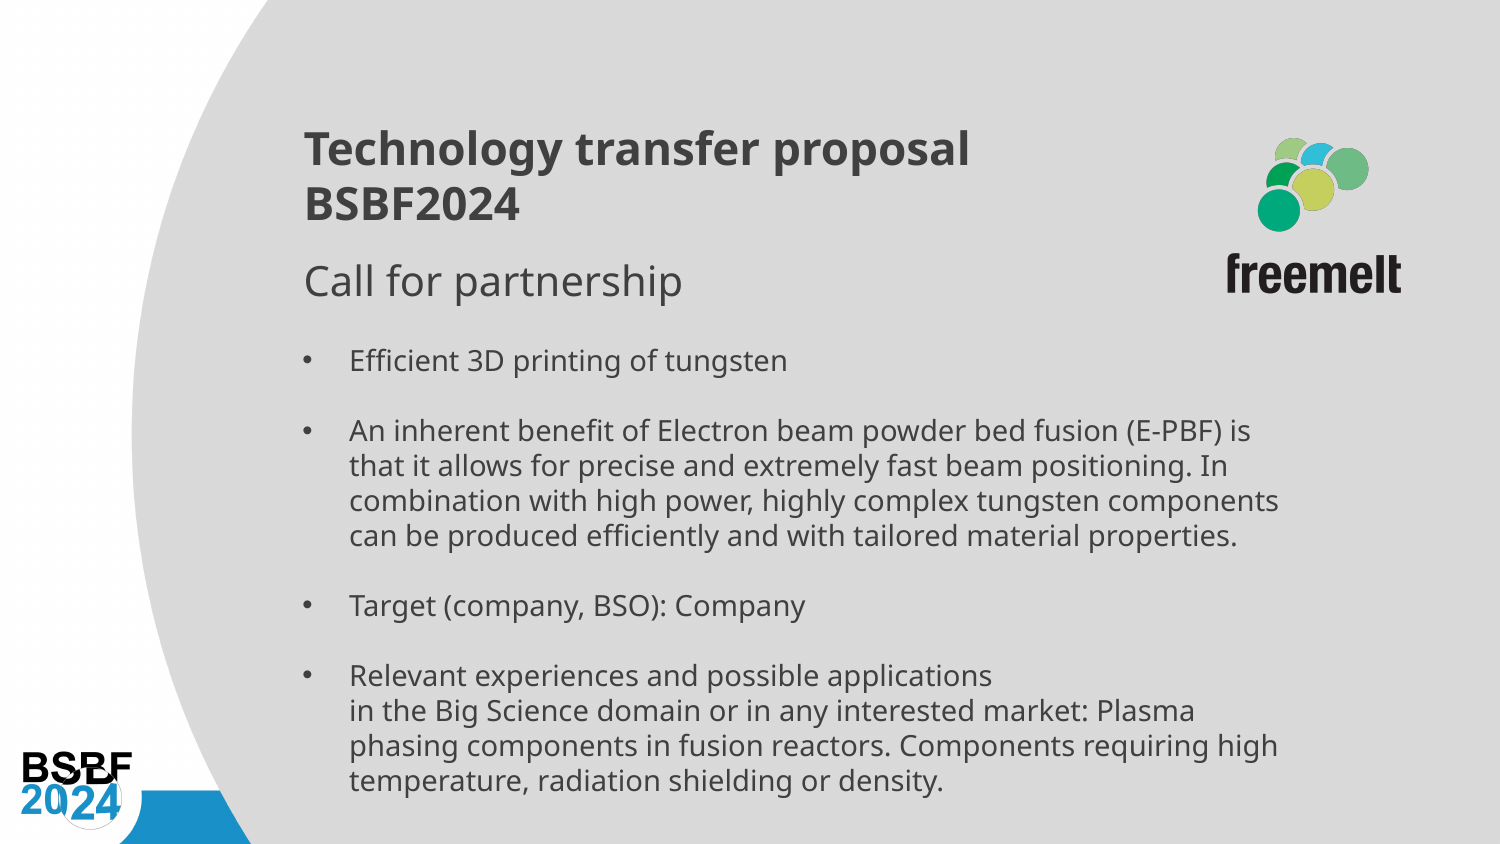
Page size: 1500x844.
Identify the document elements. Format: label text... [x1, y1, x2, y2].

picture [0, 0, 1500, 844]
text_box Efficient 3D printing of tungsten An inherent benefit of Electron beam powder bed fusion (E-PBF) is that it allows for precise and extremely fast beam positioning. In combination with high power, highly complex tungsten components can be produced efficiently and with tailored material properties. Target (company, BSO): Company Relevant experiences and possible applications in the Big Science domain or in any interested market: Plasma phasing components in fusion reactors. Components requiring high temperature, radiation shielding or density. [287, 335, 1314, 805]
text_box Technology transfer proposal BSBF2024 Call for partnership [288, 112, 1131, 313]
